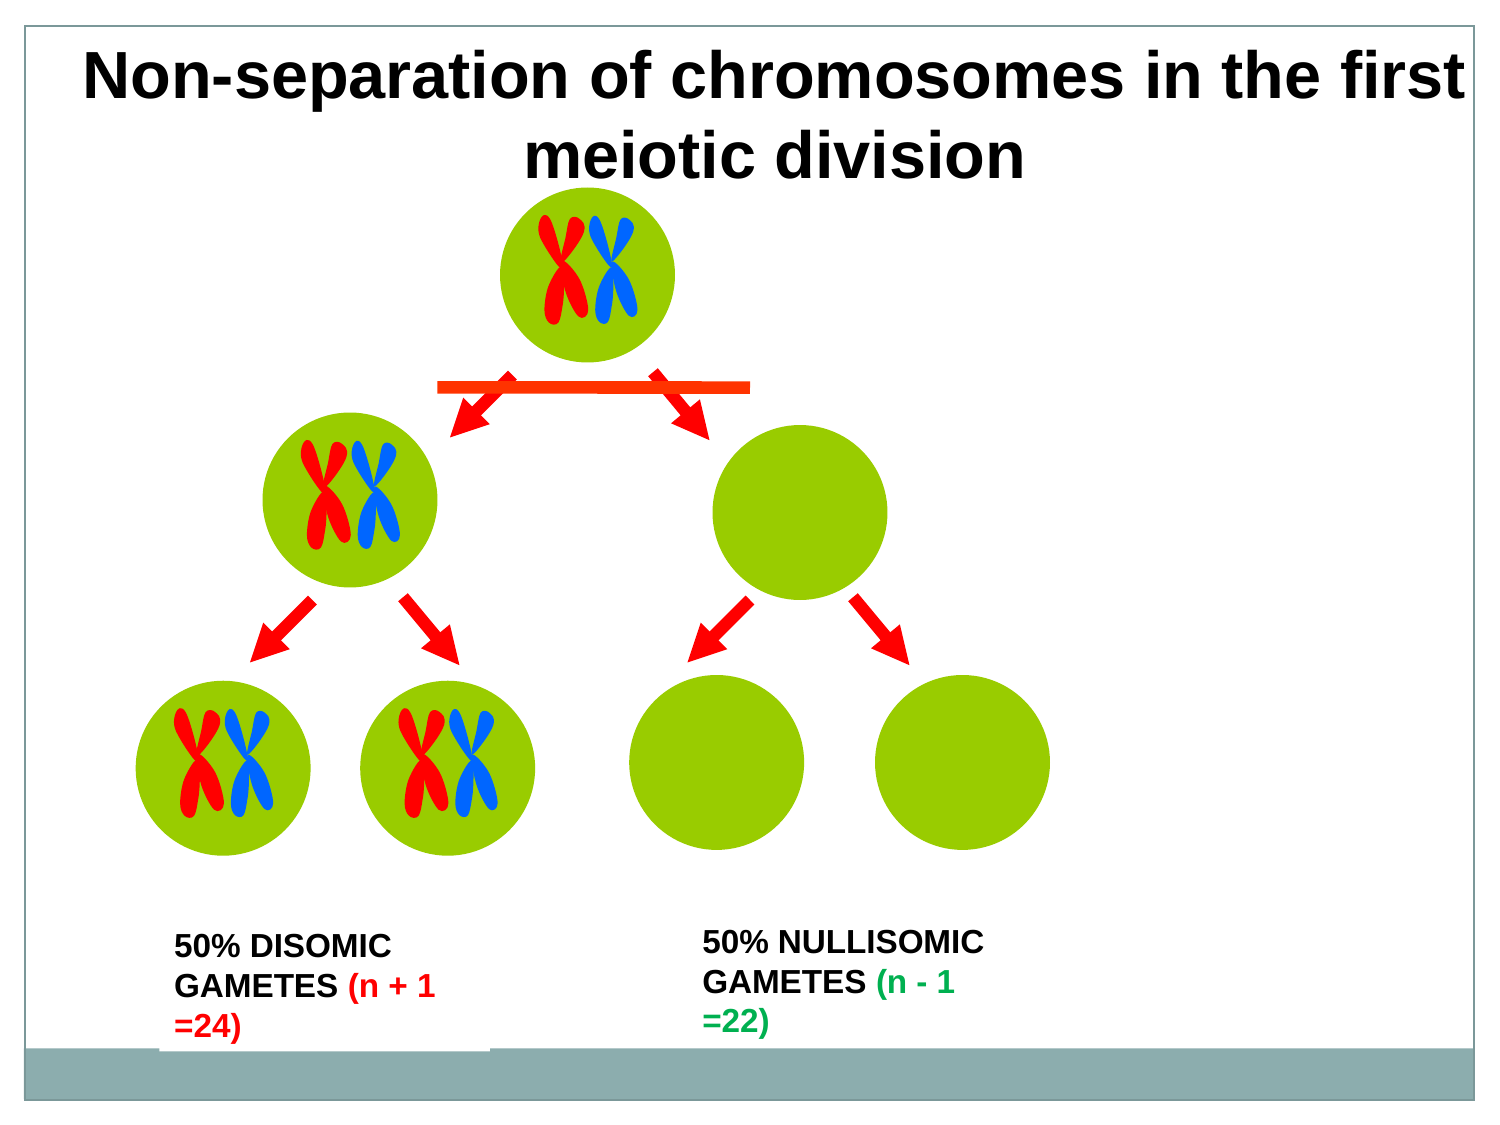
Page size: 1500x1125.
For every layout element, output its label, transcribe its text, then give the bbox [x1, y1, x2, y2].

text_box [450, 388, 500, 438]
text_box [665, 388, 710, 441]
text_box Non-separation of chromosomes in the first meiotic division [50, 24, 1500, 200]
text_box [262, 412, 438, 588]
text_box [249, 599, 313, 663]
text_box [687, 599, 751, 663]
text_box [359, 680, 536, 856]
text_box [712, 425, 888, 601]
text_box 50% NULLISOMIC GAMETES (n - 1 =22) [687, 912, 1019, 1047]
text_box [852, 597, 910, 666]
text_box 50% DISOMIC GAMETES (n + 1 =24) [159, 916, 490, 1052]
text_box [135, 680, 311, 856]
text_box [404, 599, 460, 666]
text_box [499, 187, 676, 363]
text_box [875, 675, 1051, 850]
text_box [629, 675, 805, 850]
